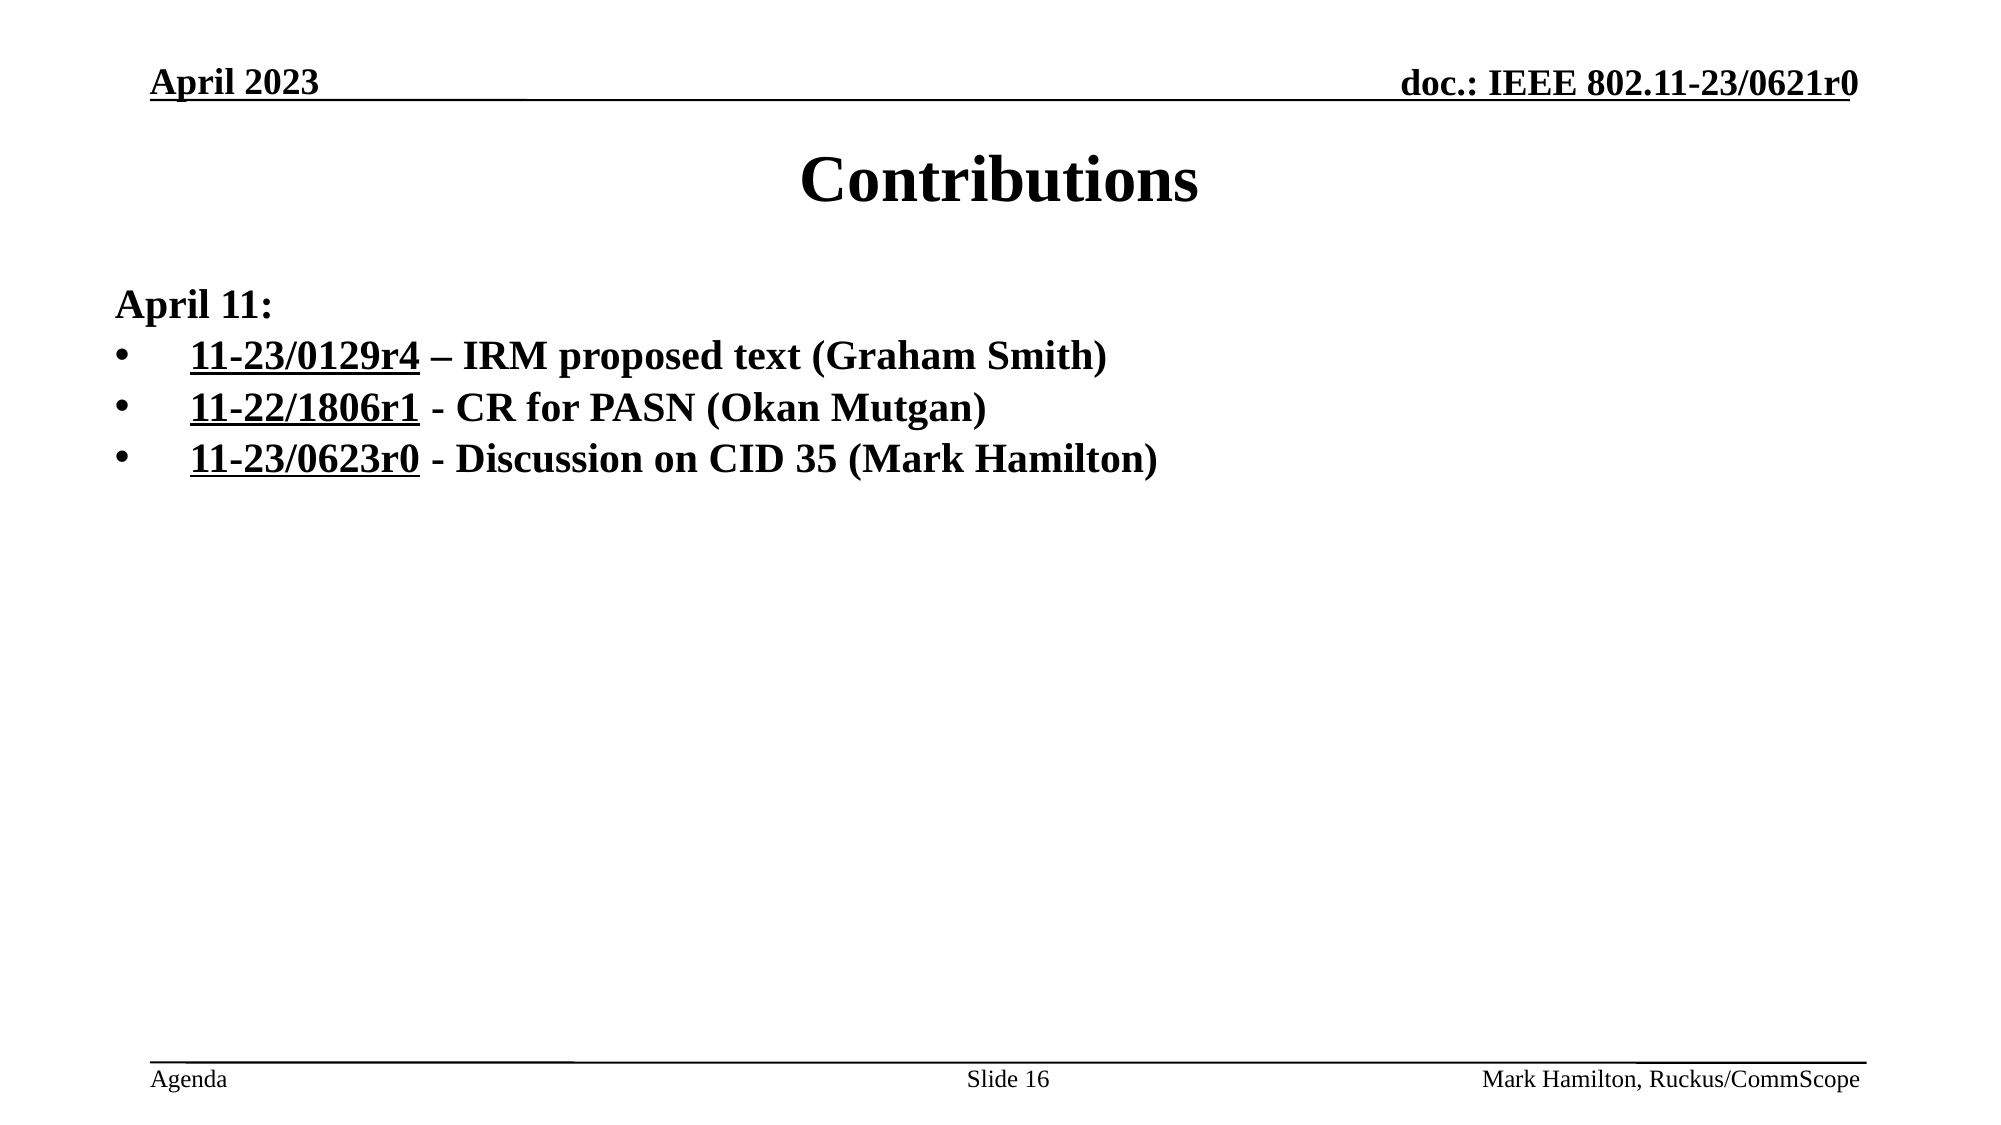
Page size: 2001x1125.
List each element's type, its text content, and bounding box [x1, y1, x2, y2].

title Contributions [149, 112, 1850, 238]
slide_number Slide 16 [950, 1061, 1067, 1123]
list April 11: 11-23/0129r4 – IRM proposed text (Graham Smith) 11-22/1806r1 - CR for PASN (Okan Mutgan) 11-23/0623r0 - Discussion on CID 35 (Mark Hamilton) [99, 274, 1901, 1063]
